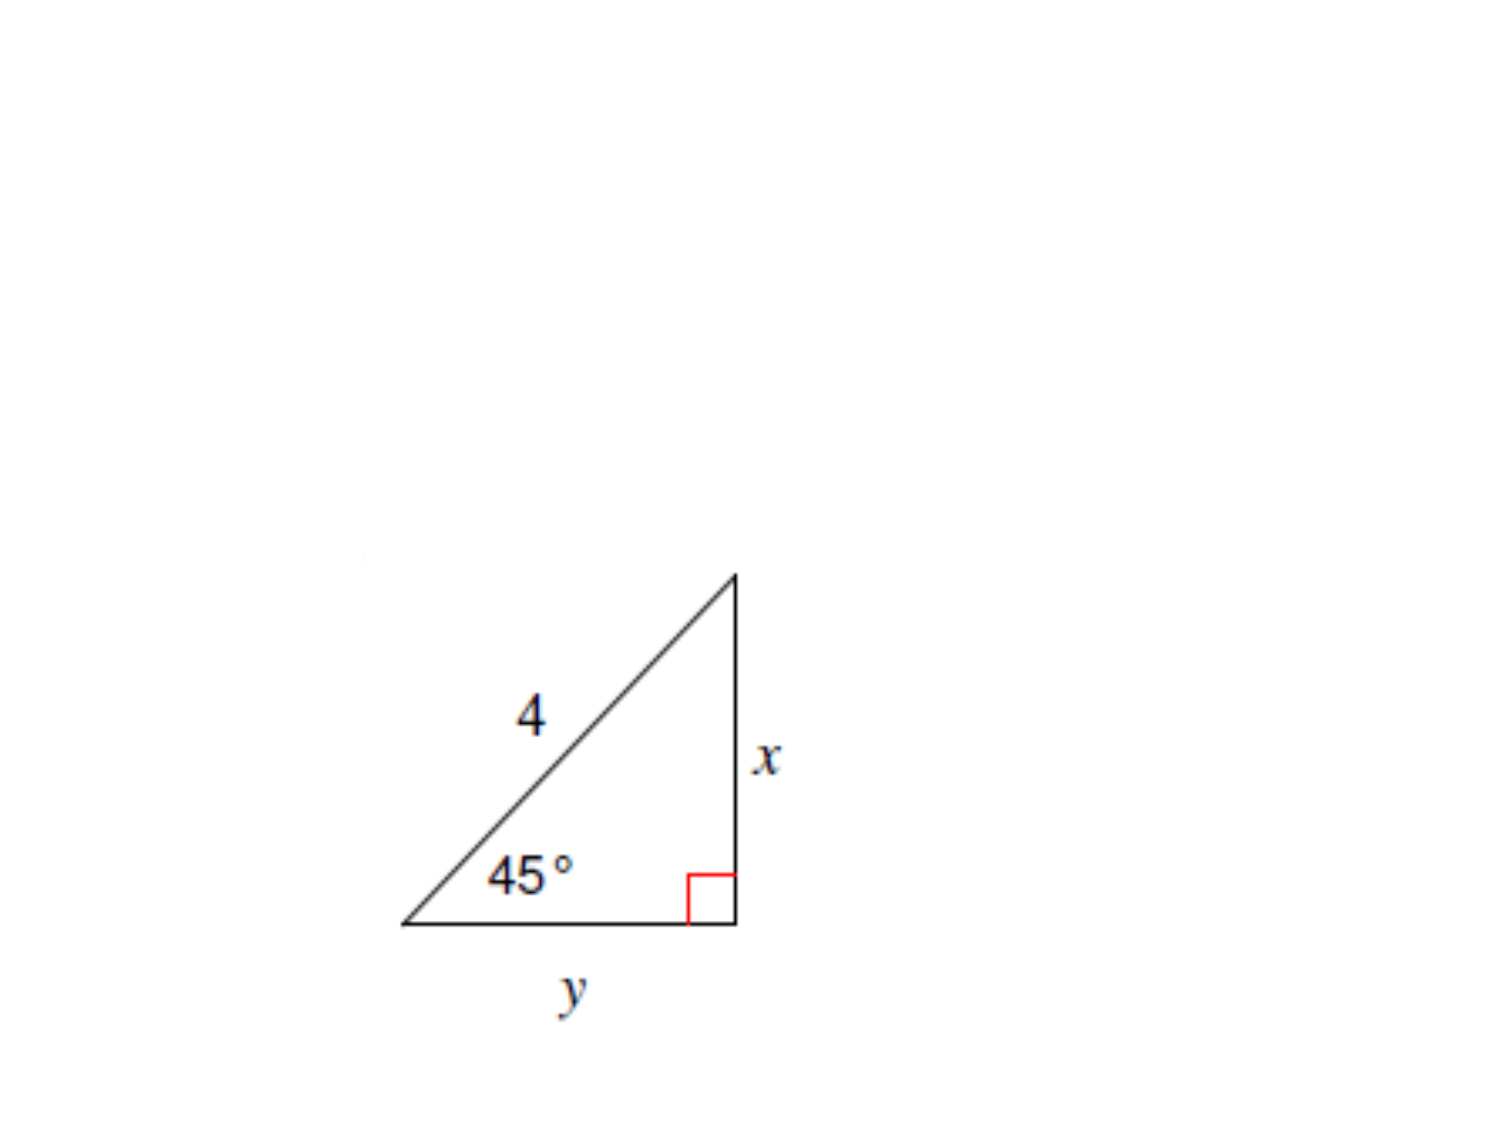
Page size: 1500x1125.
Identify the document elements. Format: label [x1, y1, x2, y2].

list [362, 521, 863, 1051]
